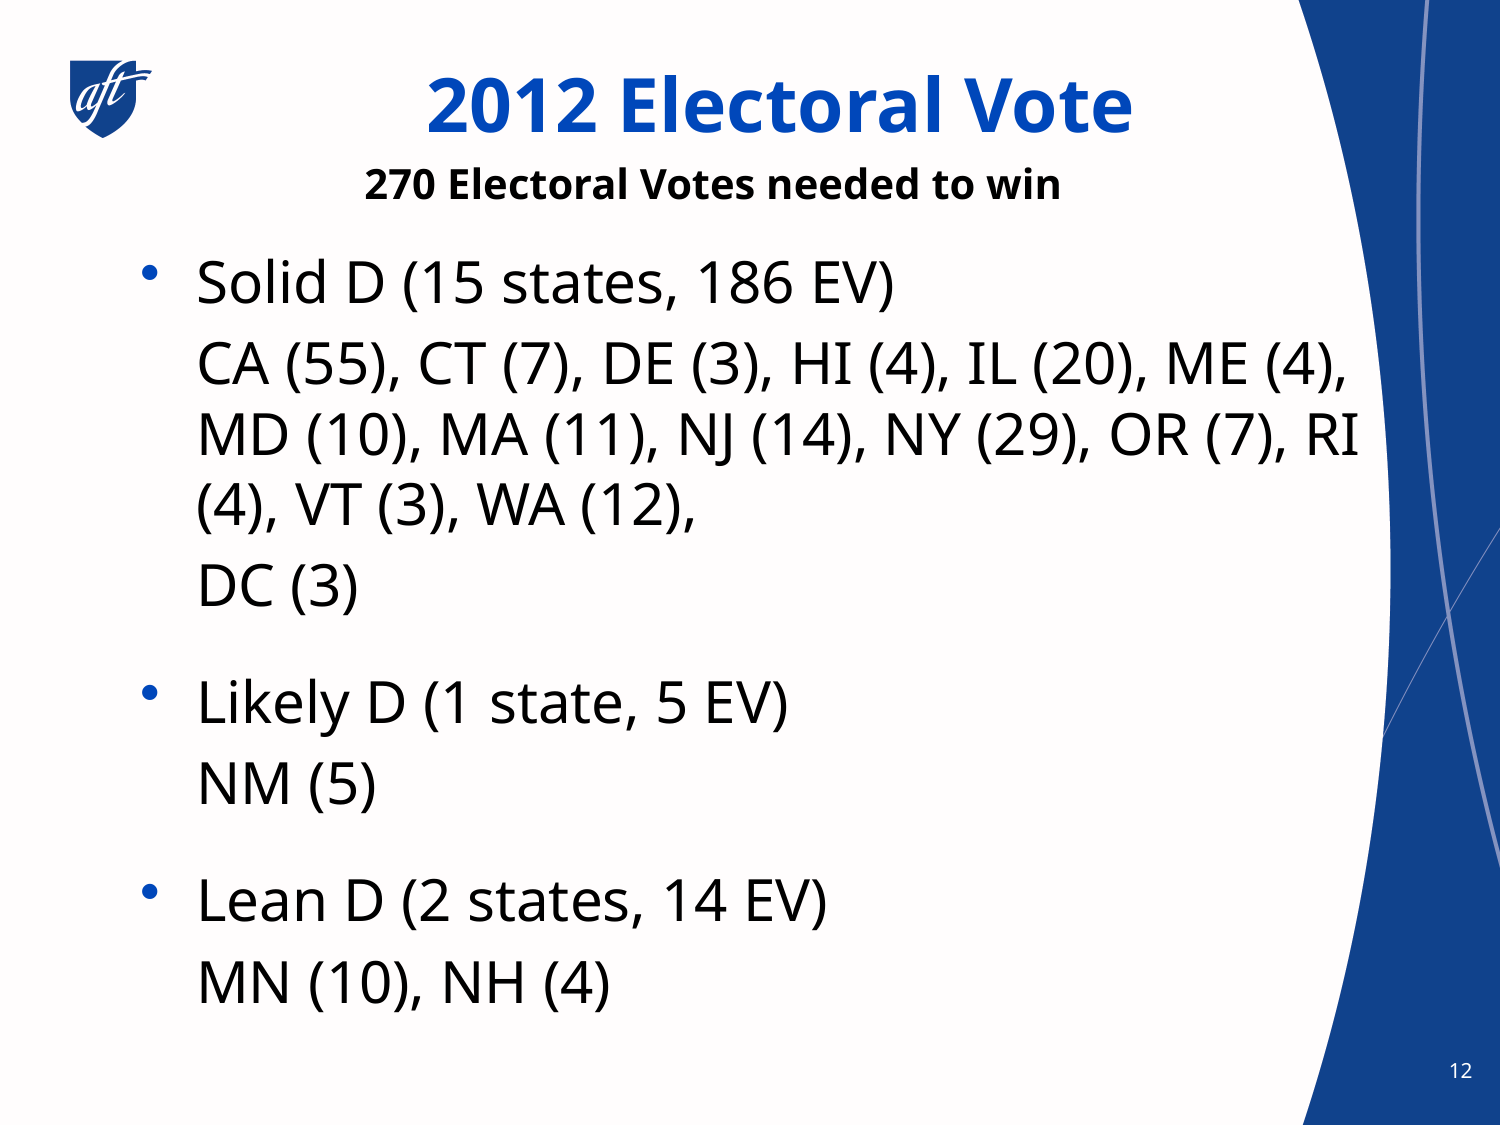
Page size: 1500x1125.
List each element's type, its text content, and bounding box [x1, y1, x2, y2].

slide_number 12 [1174, 1049, 1488, 1101]
list Solid D (15 states, 186 EV) CA (55), CT (7), DE (3), HI (4), IL (20), ME (4), MD (10), MA (11), NJ (14), NY (29), OR (7), RI (4), VT (3), WA (12), DC (3) Likely D (1 state, 5 EV) NM (5) Lean D (2 states, 14 EV) MN (10), NH (4) [124, 237, 1451, 1051]
text_box 270 Electoral Votes needed to win [124, 149, 1313, 215]
title 2012 Electoral Vote [124, 49, 1438, 188]
picture [0, 0, 1500, 1125]
